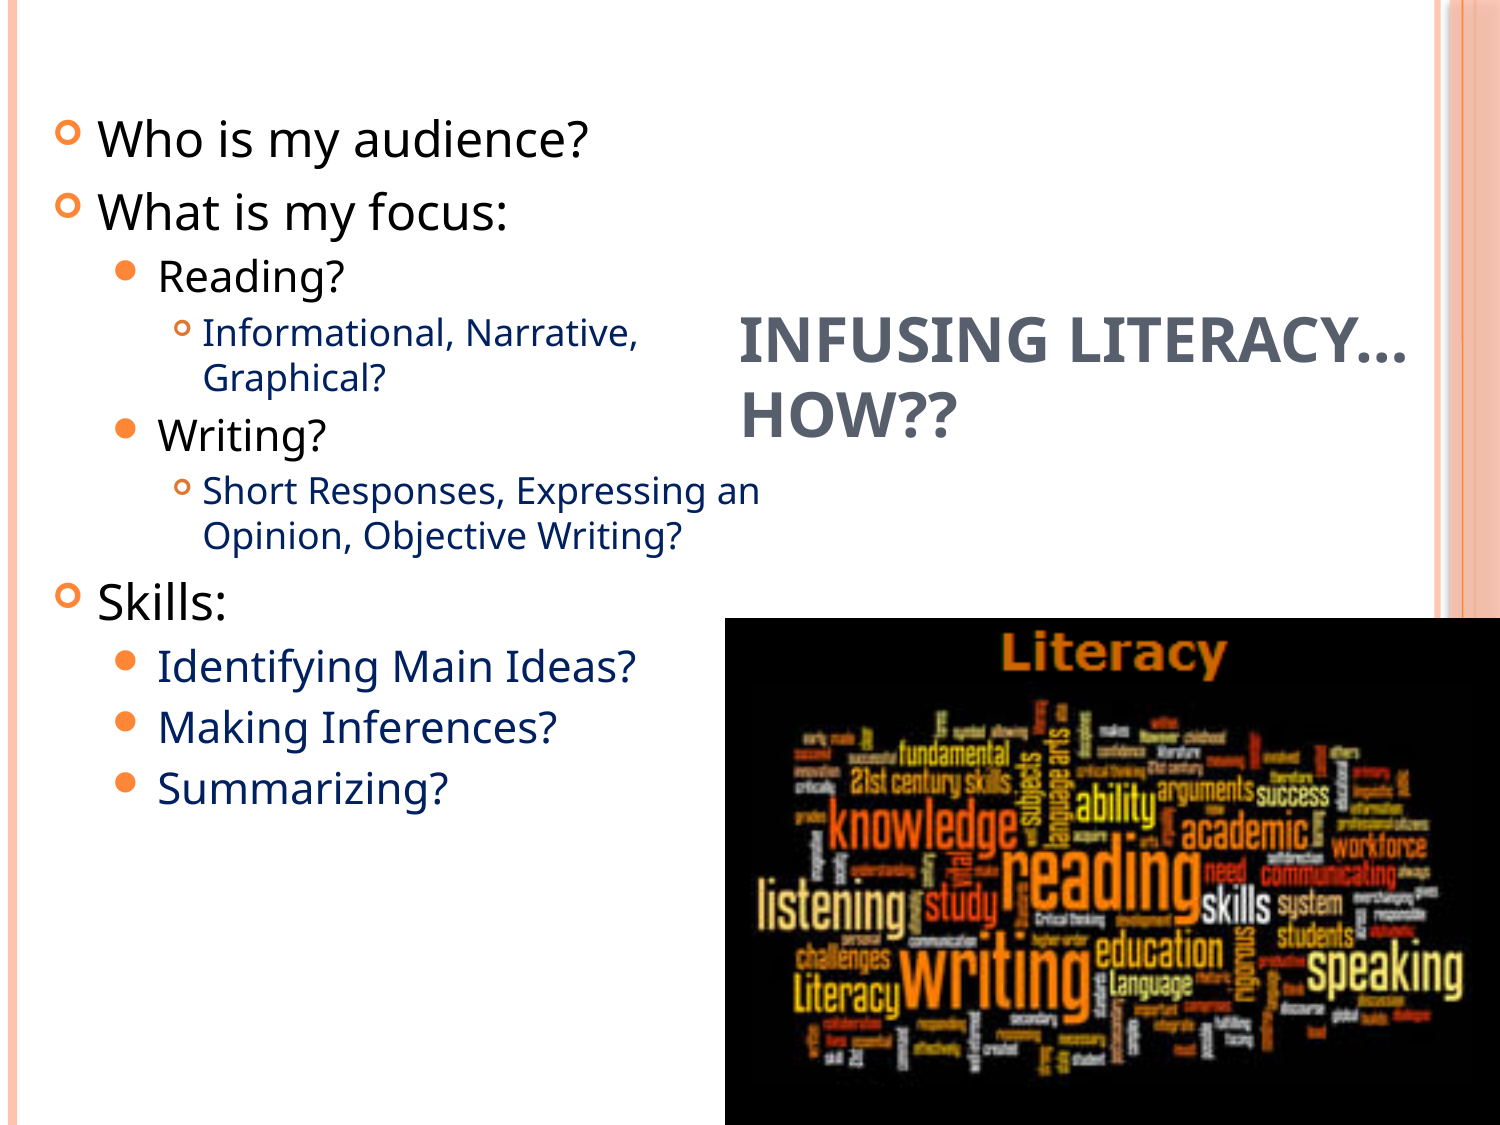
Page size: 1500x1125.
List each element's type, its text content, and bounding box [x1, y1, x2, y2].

picture [724, 618, 1500, 1125]
list Who is my audience? What is my focus: Reading? Informational, Narrative, Graphical? Writing? Short Responses, Expressing an Opinion, Objective Writing? Skills: Identifying Main Ideas? Making Inferences? Summarizing? [37, 99, 813, 968]
title Infusing Literacy…how?? [813, 137, 1500, 458]
